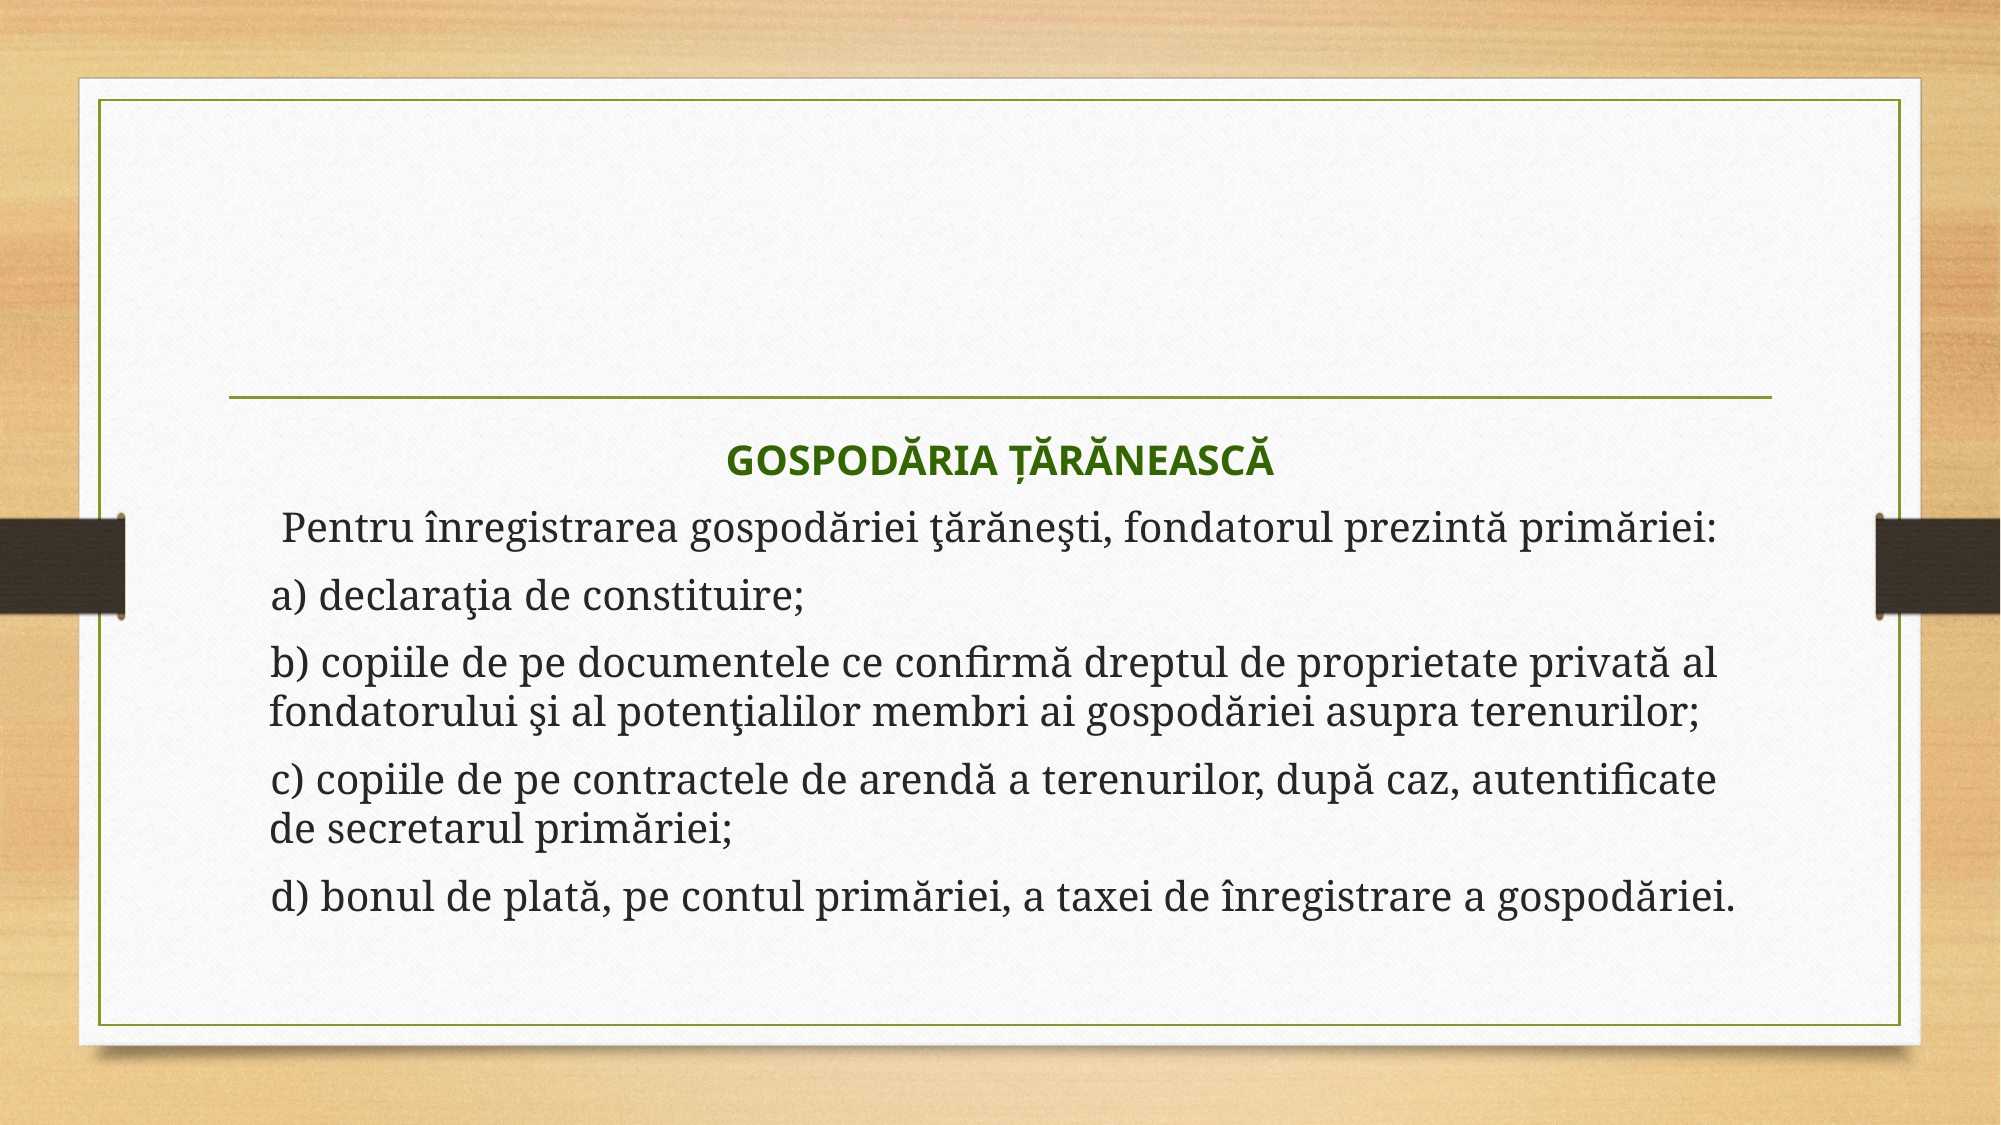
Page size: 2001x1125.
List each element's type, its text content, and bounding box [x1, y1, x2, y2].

picture [0, 0, 2001, 1125]
list GOSPODĂRIA ȚĂRĂNEASCĂ Pentru înregistrarea gospodăriei ţărăneşti, fondatorul prezintă primăriei: a) declaraţia de constituire; b) copiile de pe documentele ce confirmă dreptul de proprietate privată al fondatorului şi al potenţialilor membri ai gospodăriei asupra terenurilor; c) copiile de pe contractele de arendă a terenurilor, după caz, autentificate de secretarul primăriei; d) bonul de plată, pe contul primăriei, a taxei de înregistrare a gospodăriei. [212, 419, 1788, 964]
